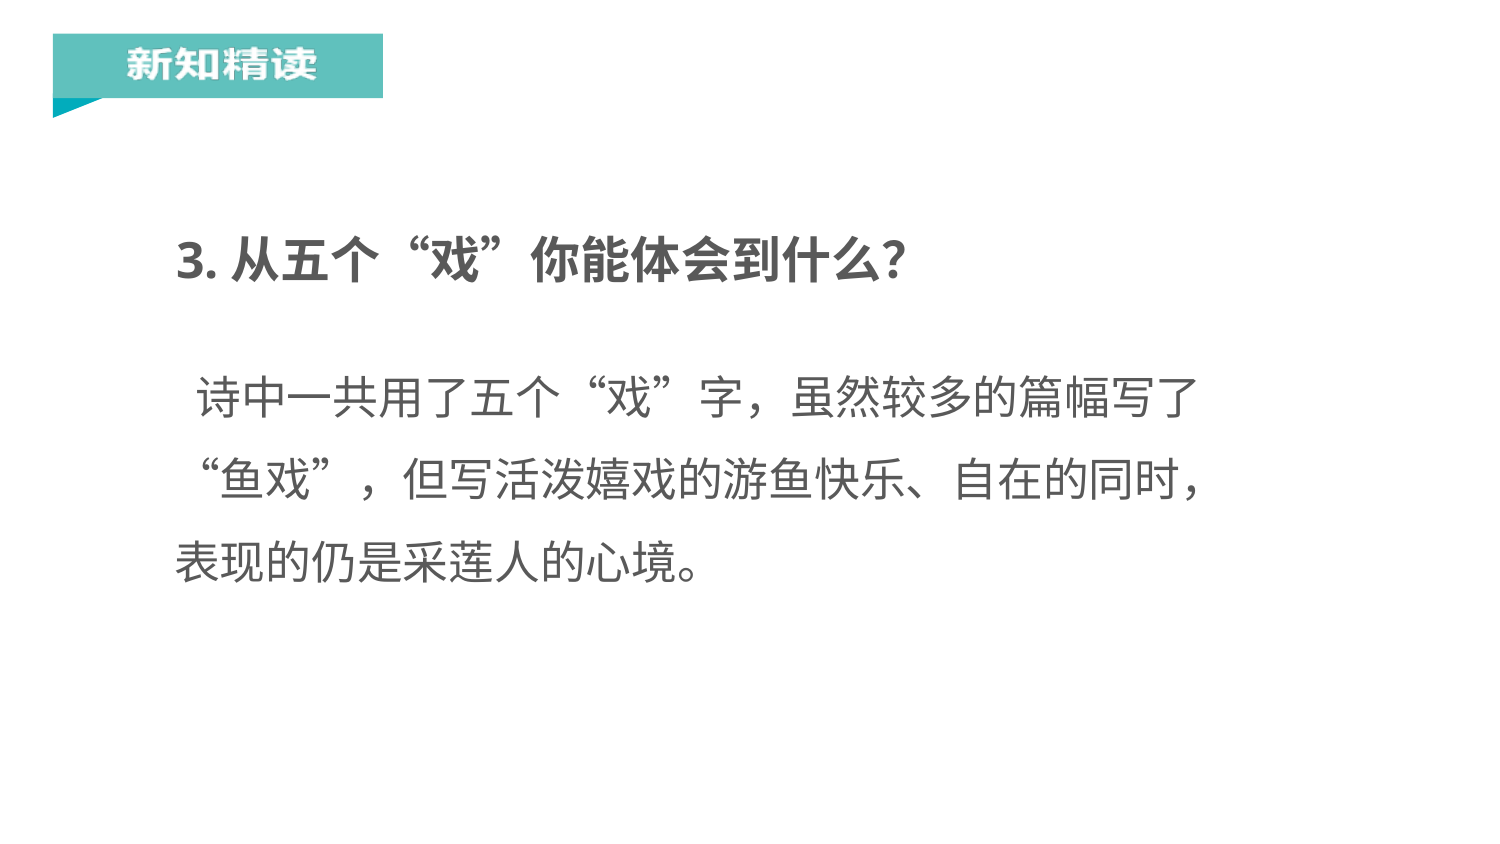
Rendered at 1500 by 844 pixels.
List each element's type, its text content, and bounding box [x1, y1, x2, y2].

text_box 诗中一共用了五个“戏”字，虽然较多的篇幅写了“鱼戏”，但写活泼嬉戏的游鱼快乐、自在的同时，表现的仍是采莲人的心境。 [159, 333, 1253, 596]
text_box 3.从五个“戏”你能体会到什么？ [0, 206, 1252, 297]
picture [62, 32, 384, 105]
